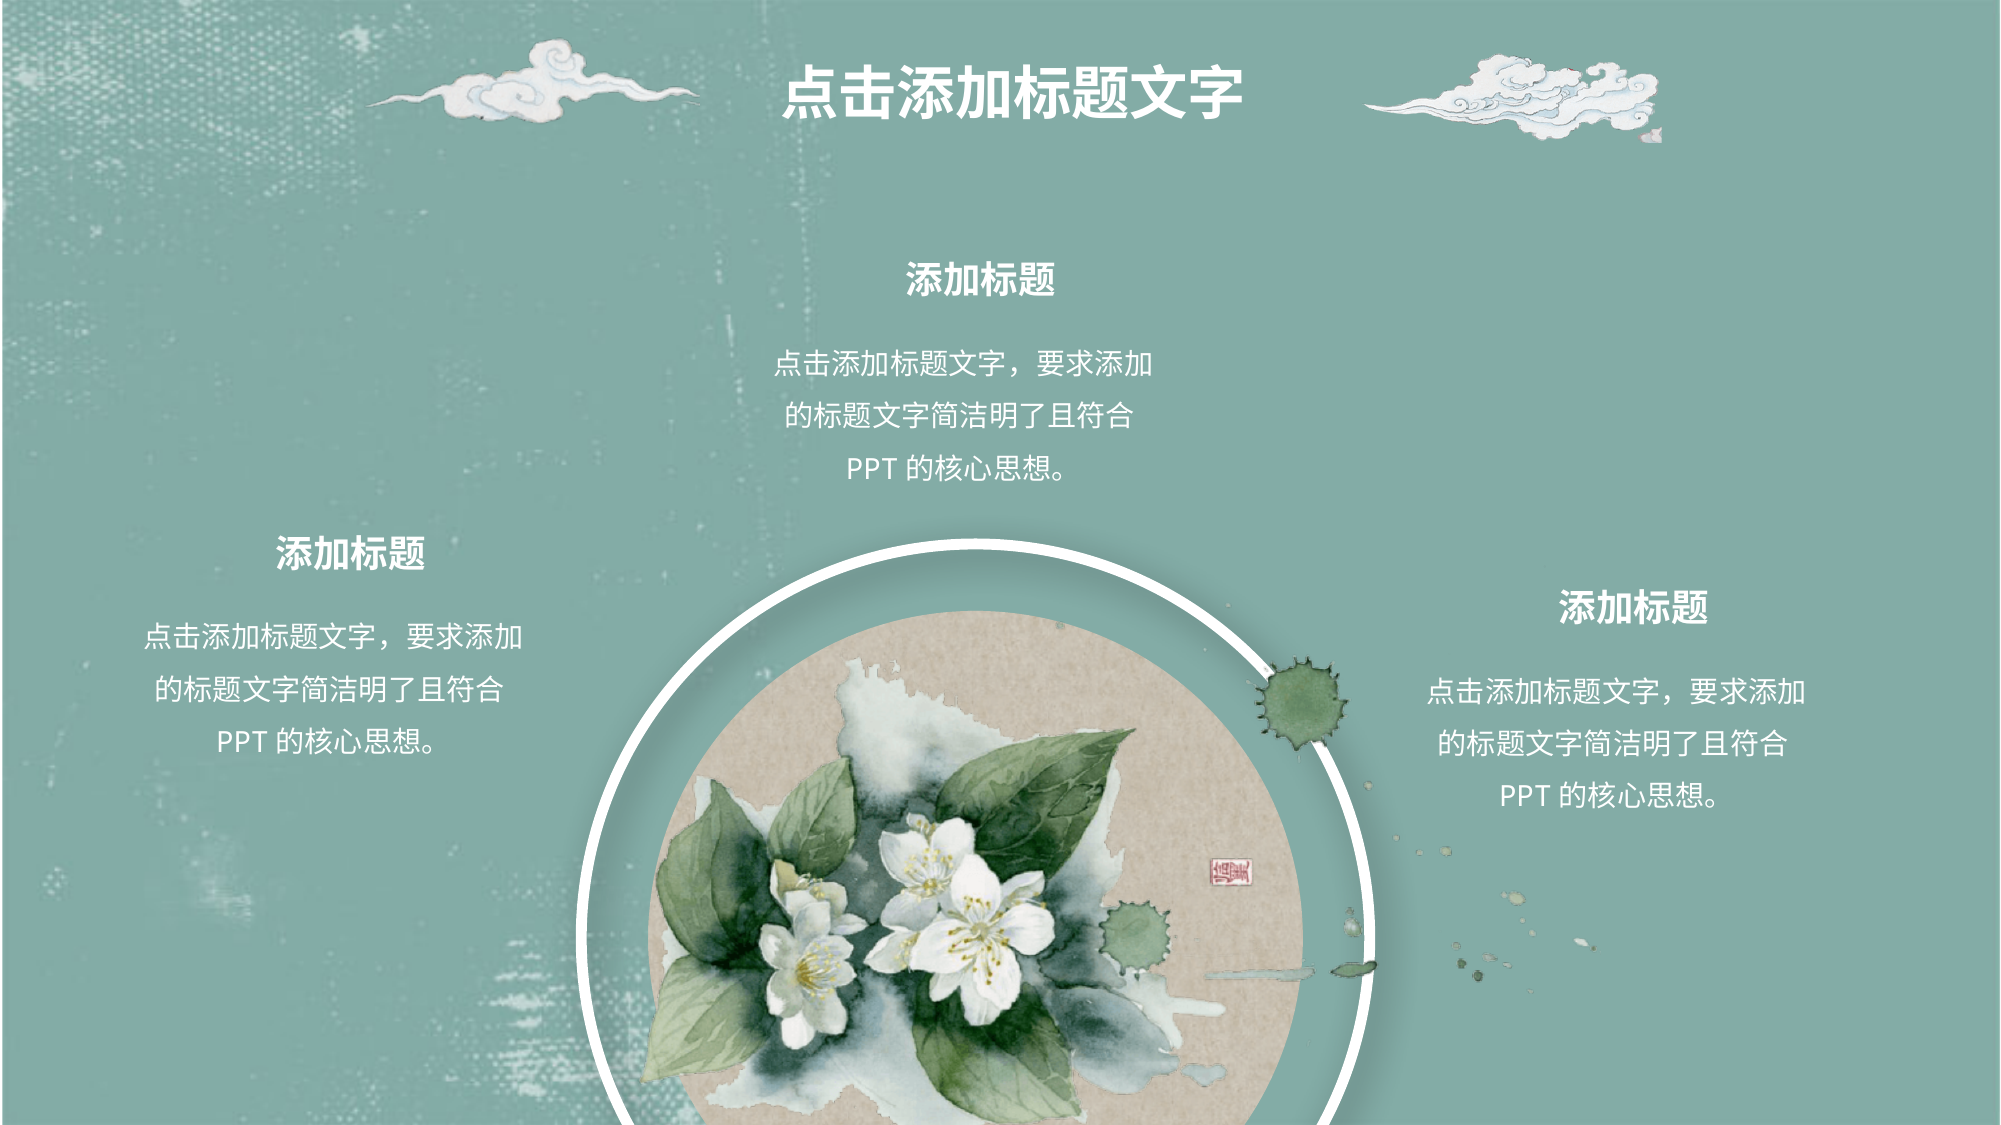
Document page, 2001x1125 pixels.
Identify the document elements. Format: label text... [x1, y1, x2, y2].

text_box 添加标题 [243, 522, 458, 583]
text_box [581, 543, 788, 1125]
picture [2, 0, 2001, 1125]
text_box 点击添加标题文字 [700, 49, 1326, 134]
text_box 点击添加标题文字，要求添加的标题文字简洁明了且符合PPT的核心思想。 [744, 320, 1183, 493]
text_box 点击添加标题文字，要求添加的标题文字简洁明了且符合PPT的核心思想。 [1446, 648, 1836, 821]
text_box 添加标题 [873, 249, 1088, 309]
text_box 点击添加标题文字，要求添加的标题文字简洁明了且符合PPT的核心思想。 [114, 593, 553, 767]
text_box 添加标题 [1526, 576, 1742, 637]
